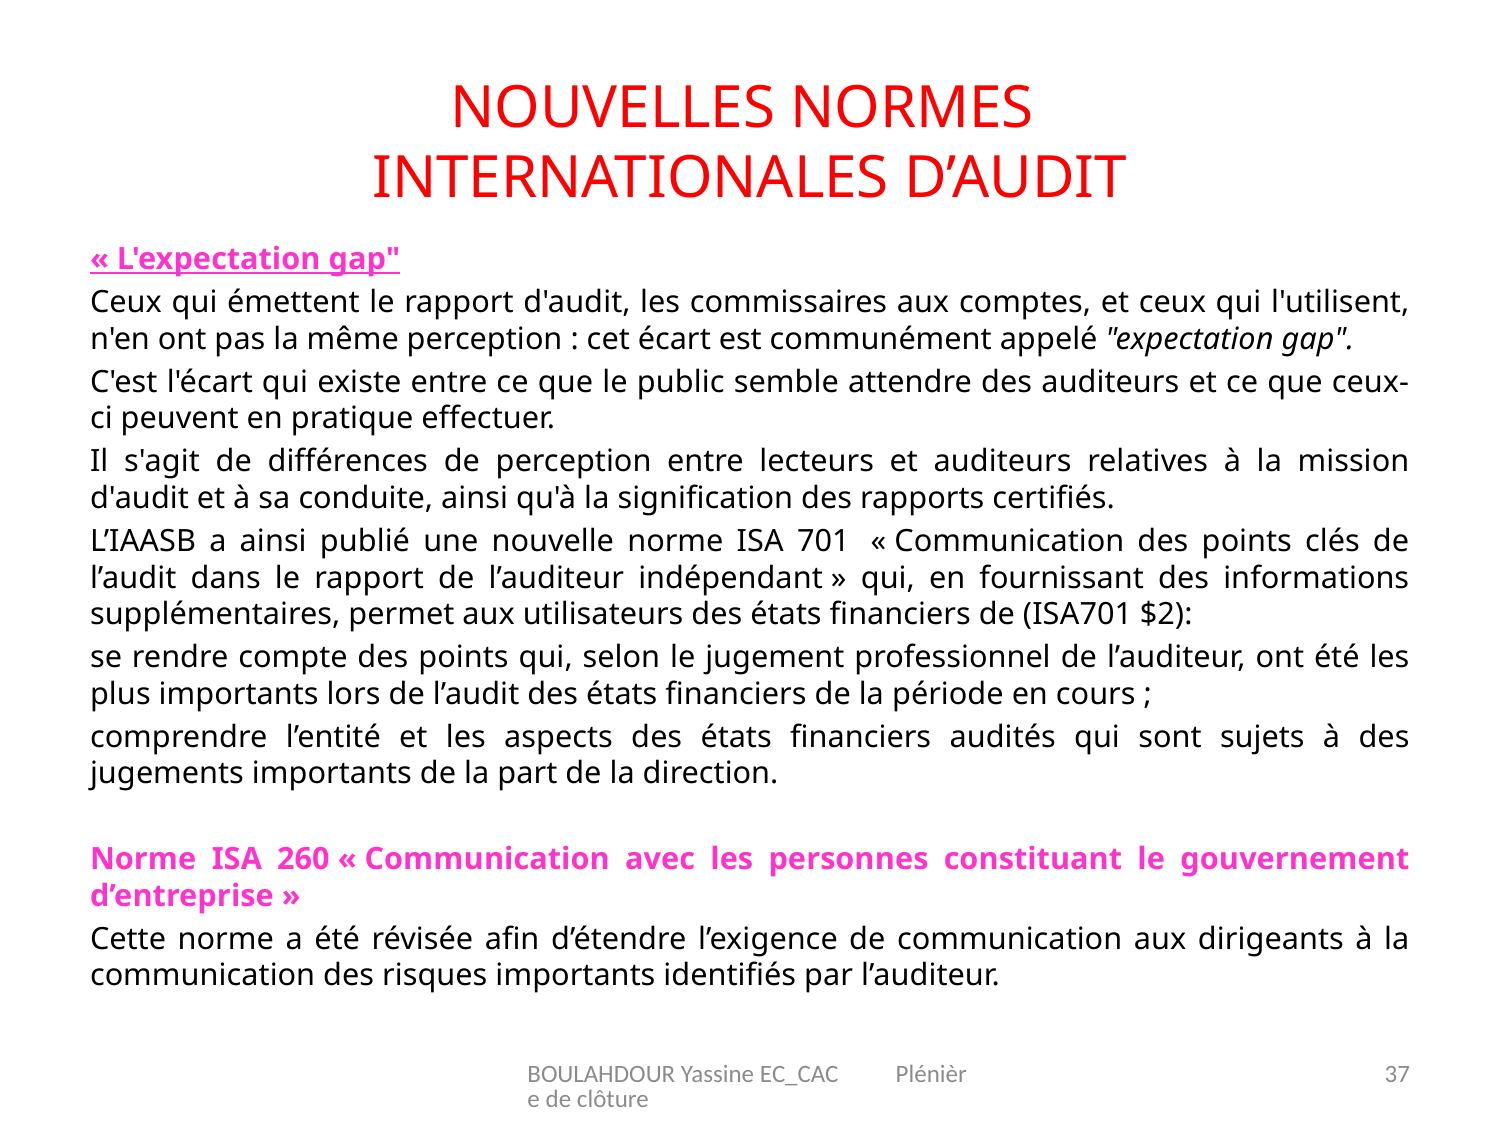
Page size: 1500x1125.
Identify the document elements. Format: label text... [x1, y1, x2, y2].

footer BOULAHDOUR Yassine EC_CAC Plénière de clôture [512, 1042, 988, 1103]
title Nouvelles Normes internationales d’audit [75, 45, 1425, 231]
slide_number 37 [1074, 1042, 1425, 1103]
list « L'expectation gap" Ceux qui émettent le rapport d'audit, les commissaires aux comptes, et ceux qui l'utilisent, n'en ont pas la même perception : cet écart est communément appelé "expectation gap". C'est l'écart qui existe entre ce que le public semble attendre des auditeurs et ce que ceux-ci peuvent en pratique effectuer. Il s'agit de différences de perception entre lecteurs et auditeurs relatives à la mission d'audit et à sa conduite, ainsi qu'à la signification des rapports certifiés. L’IAASB a ainsi publié une nouvelle norme ISA 701 « Communication des points clés de l’audit dans le rapport de l’auditeur indépendant » qui, en fournissant des informations supplémentaires, permet aux utilisateurs des états financiers de (ISA701 $2): se rendre compte des points qui, selon le jugement professionnel de l’auditeur, ont été les plus importants lors de l’audit des états financiers de la période en cours ; comprendre l’entité et les aspects des états financiers audités qui sont sujets à des jugements importants de la part de la direction. Norme ISA 260 « Communication avec les personnes constituant le gouvernement d’entreprise » Cette norme a été révisée afin d’étendre l’exigence de communication aux dirigeants à la communication des risques importants identifiés par l’auditeur. [75, 231, 1425, 1005]
